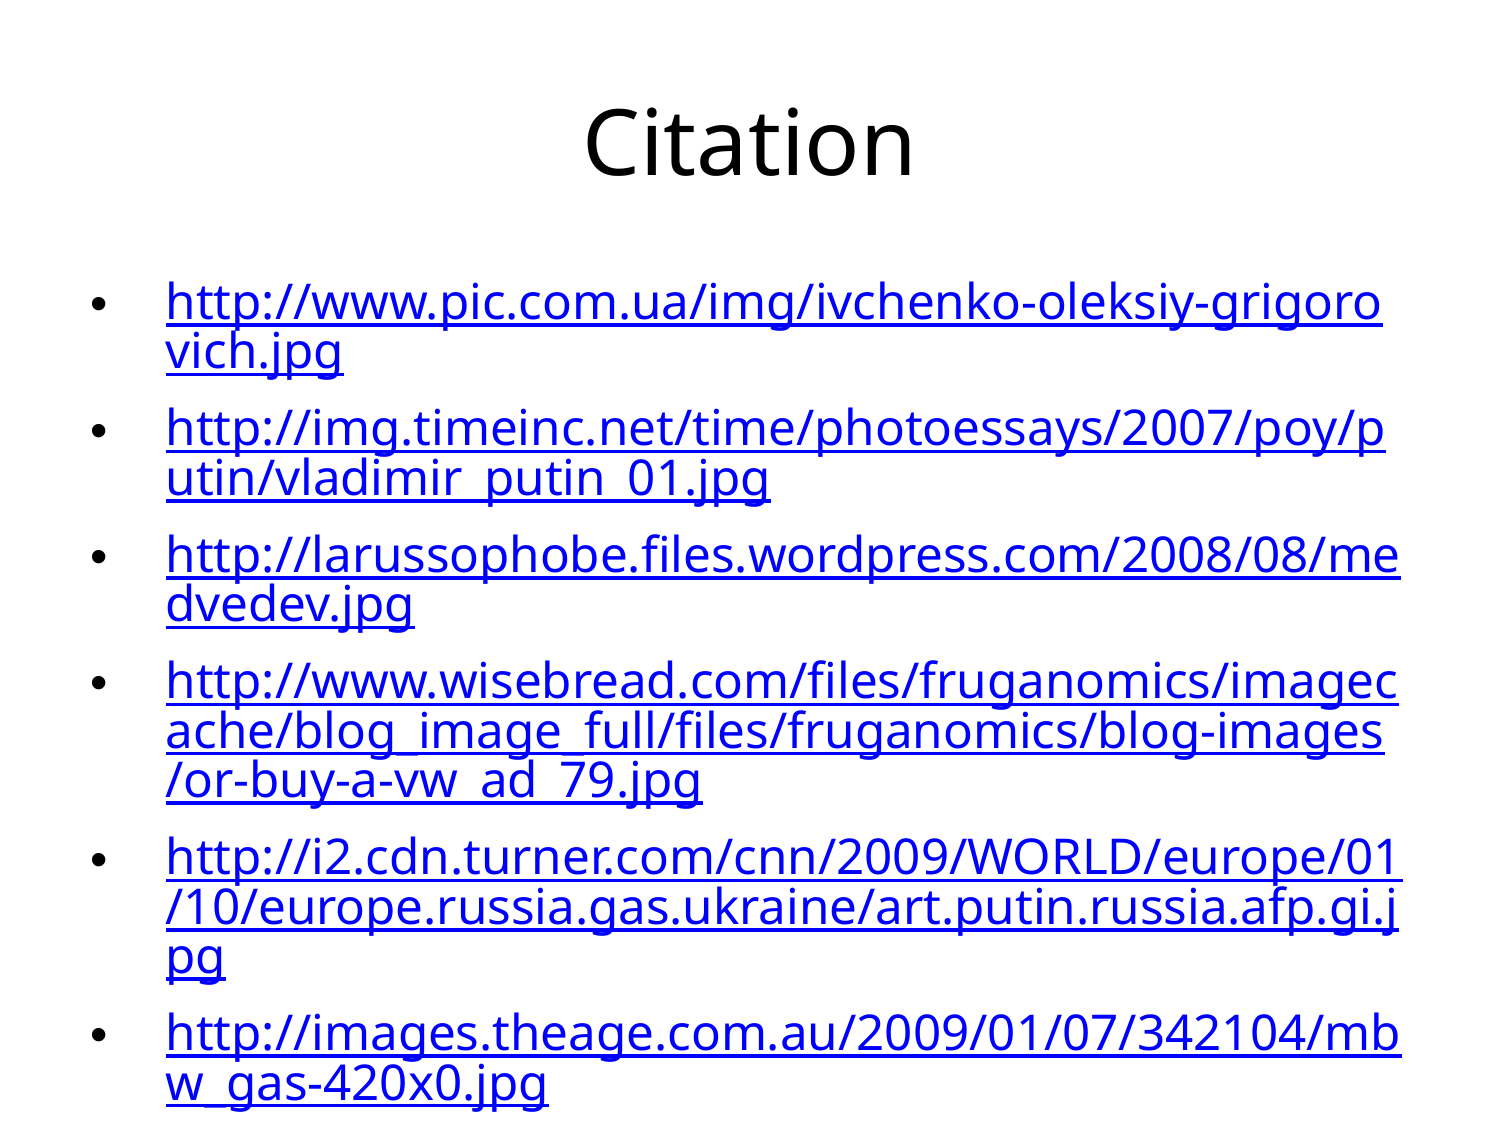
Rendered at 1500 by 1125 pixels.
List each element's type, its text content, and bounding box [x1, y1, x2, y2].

title Citation [75, 45, 1425, 233]
list http://www.pic.com.ua/img/ivchenko-oleksiy-grigorovich.jpg http://img.timeinc.net/time/photoessays/2007/poy/putin/vladimir_putin_01.jpg http://larussophobe.files.wordpress.com/2008/08/medvedev.jpg http://www.wisebread.com/files/fruganomics/imagecache/blog_image_full/files/fruganomics/blog-images/or-buy-a-vw_ad_79.jpg http://i2.cdn.turner.com/cnn/2009/WORLD/europe/01/10/europe.russia.gas.ukraine/art.putin.russia.afp.gi.jpg http://images.theage.com.au/2009/01/07/342104/mbw_gas-420x0.jpg http://edition.cnn.com/2009/WORLD/europe/01/10/europe.russia.gas.ukraine/index.html#cnnSTCText http://edition.cnn.com/2009/WORLD/europe/01/05/ukraine.russia.gas.explainer/index.html http://edition.cnn.com/2009/WORLD/europe/01/06/gazprom.profile/index.html http://edition.cnn.com/2009/WORLD/europe/01/07/europe.russia.gas/index.html#cnnSTCText [75, 262, 1418, 1043]
